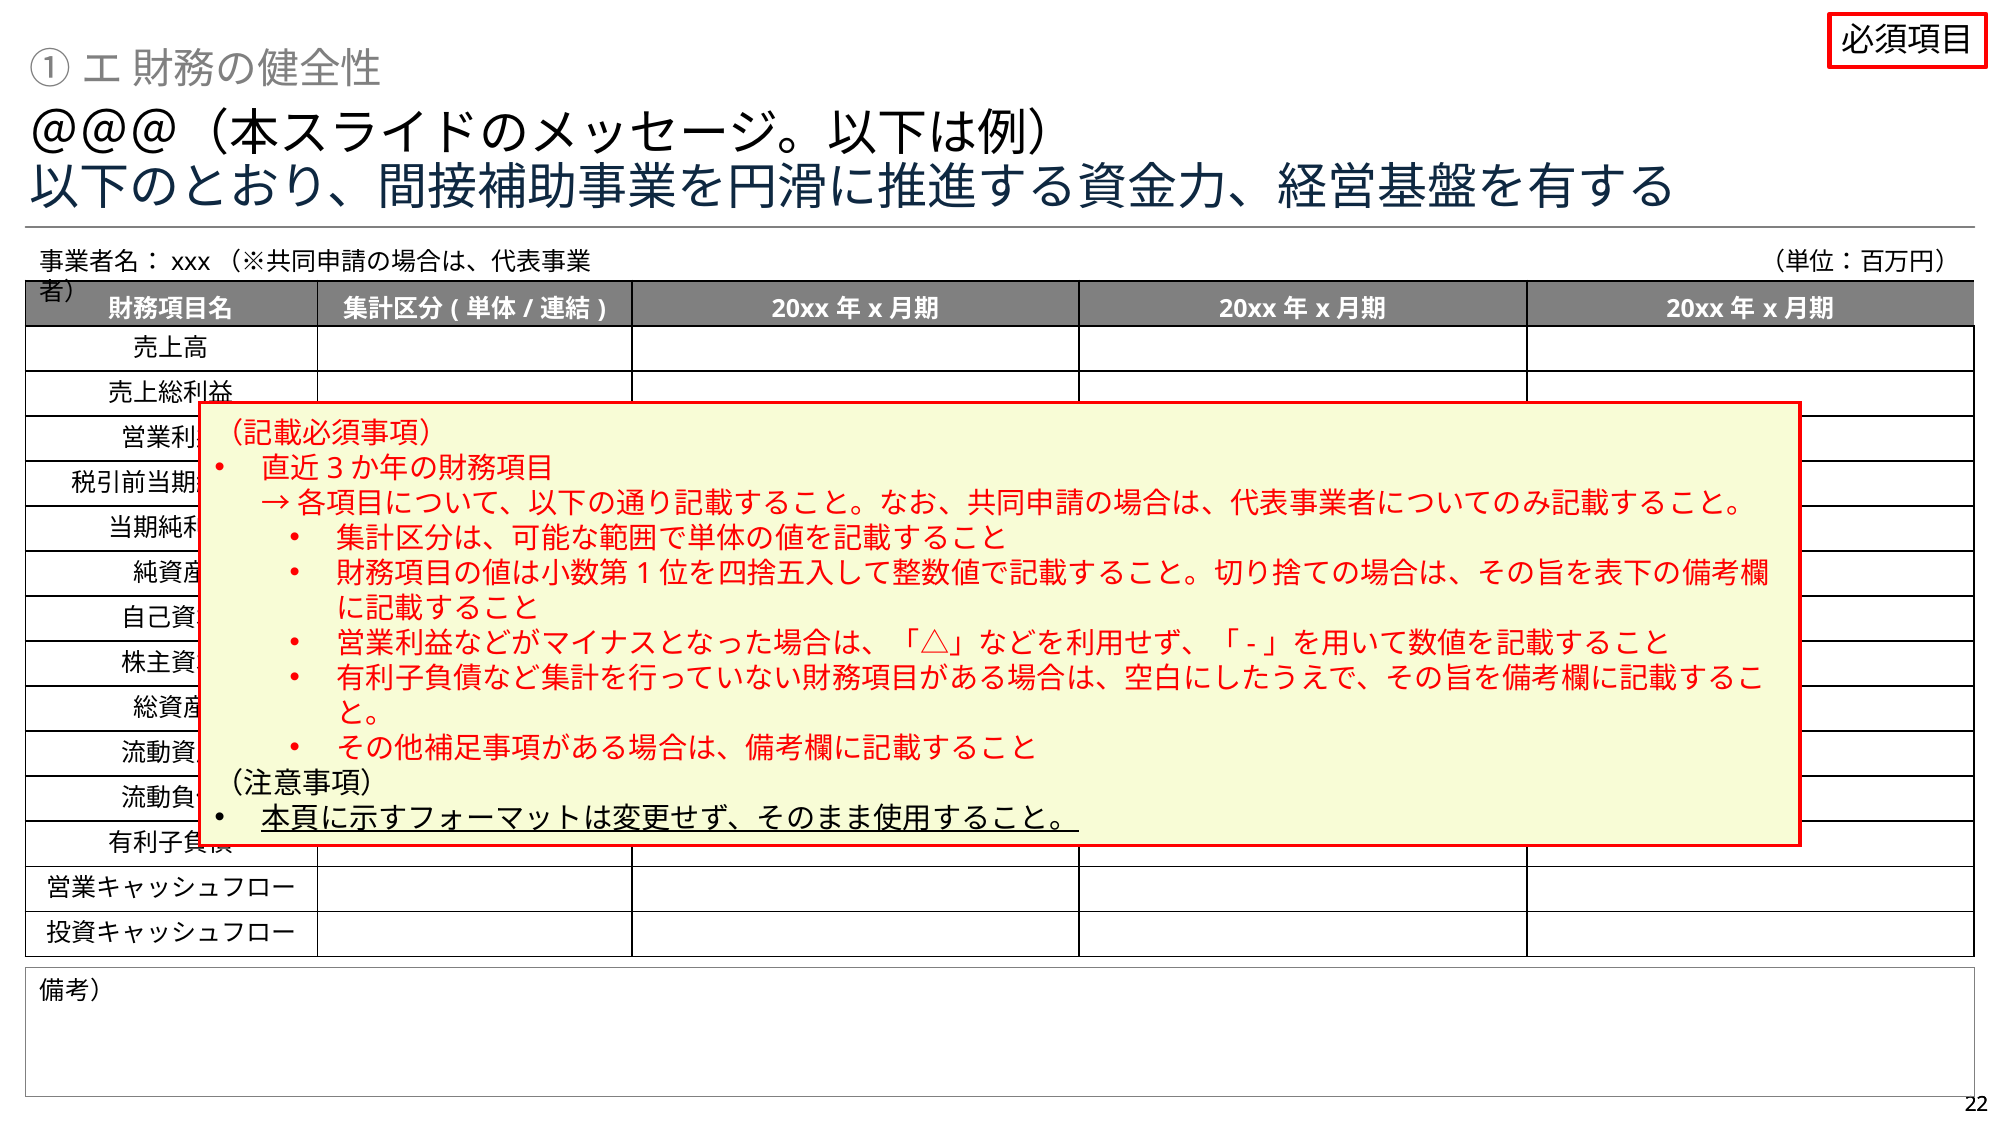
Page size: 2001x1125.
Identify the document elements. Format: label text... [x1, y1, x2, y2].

table_cell 税引前当期純利益 [26, 462, 198, 505]
table_cell 営業キャッシュフロー [26, 867, 317, 911]
table_header 集計区分(単体/連結) [318, 282, 631, 325]
text_box 備考） [25, 967, 1975, 1097]
table_cell [1528, 822, 1973, 866]
table_header 20xx年x月期 [633, 282, 1078, 325]
table_cell [633, 867, 1078, 911]
table_header 財務項目名 [26, 282, 317, 325]
table_cell [1080, 912, 1526, 956]
table_cell 株主資本 [26, 642, 198, 685]
table_cell 投資キャッシュフロー [26, 912, 317, 956]
table_cell [1802, 687, 1973, 730]
table_cell [1080, 847, 1526, 866]
table_cell [1802, 462, 1973, 505]
table_cell [633, 327, 1078, 370]
text_box 必須項目 [1829, 13, 1986, 68]
table_cell [1080, 372, 1526, 401]
table_cell 営業利益 [26, 417, 198, 460]
table_cell [1802, 732, 1973, 775]
table_cell [1802, 777, 1973, 820]
table_cell [1080, 867, 1526, 911]
table_cell 有利子負債 [26, 822, 317, 866]
table_cell 総資産 [26, 687, 198, 730]
table_cell 自己資本 [26, 597, 198, 640]
table_cell [1802, 507, 1973, 550]
table_cell [633, 847, 1078, 866]
text_box 事業者名：xxx（※共同申請の場合は、代表事業者） [25, 238, 644, 281]
text_box （単位：百万円） [1740, 238, 1975, 281]
table_cell [1802, 597, 1973, 640]
table_cell [1802, 417, 1973, 460]
text_box ＠＠＠（本スライドのメッセージ。以下は例） 以下のとおり、間接補助事業を円滑に推進する資金力、経営基盤を有する [29, 107, 1875, 216]
table_cell [1802, 552, 1973, 595]
table_cell 売上総利益 [26, 372, 317, 415]
table_cell [1528, 867, 1973, 911]
table_cell [318, 912, 631, 956]
table_cell [1080, 327, 1526, 370]
table_header 20xx年x月期 [1528, 282, 1974, 325]
table_cell 流動資産 [26, 732, 198, 775]
table_cell [1528, 372, 1973, 415]
table_cell [633, 372, 1078, 401]
table_cell 売上高 [26, 327, 317, 370]
table_cell [1802, 642, 1973, 685]
table_cell [633, 912, 1078, 956]
table_cell [318, 327, 631, 370]
table_cell [318, 867, 631, 911]
table_header 20xx年x月期 [1080, 282, 1526, 325]
text_box （記載必須事項） 直近3か年の財務項目 → 各項目について、以下の通り記載すること。なお、共同申請の場合は、代表事業者についてのみ記載すること。 集計区分は、可能な範囲で単体の値を記載すること 財務項目の値は小数第1位を四捨五入して整数値で記載すること。切り捨ての場合は、その旨を表下の備考欄に記載すること 営業利益などがマイナスとなった場合は、「△」などを利用せず、「-」を用いて数値を記載すること 有利子負債など集計を行っていない財務項目がある場合は、空白にしたうえで、その旨を備考欄に記載すること。 その他補足事項がある場合は、備考欄に記載すること （注意事項） 本頁に示すフォーマットは変更せず、そのまま使用すること。 [198, 401, 1802, 847]
text_box ①エ 財務の健全性 [29, 47, 1802, 94]
table_cell [318, 847, 631, 866]
table_cell 当期純利益 [26, 507, 198, 550]
table_cell [318, 372, 631, 401]
table_cell 流動負債 [26, 777, 198, 820]
table_cell [1528, 912, 1973, 956]
table_cell 純資産 [26, 552, 198, 595]
table_cell [1528, 327, 1973, 370]
